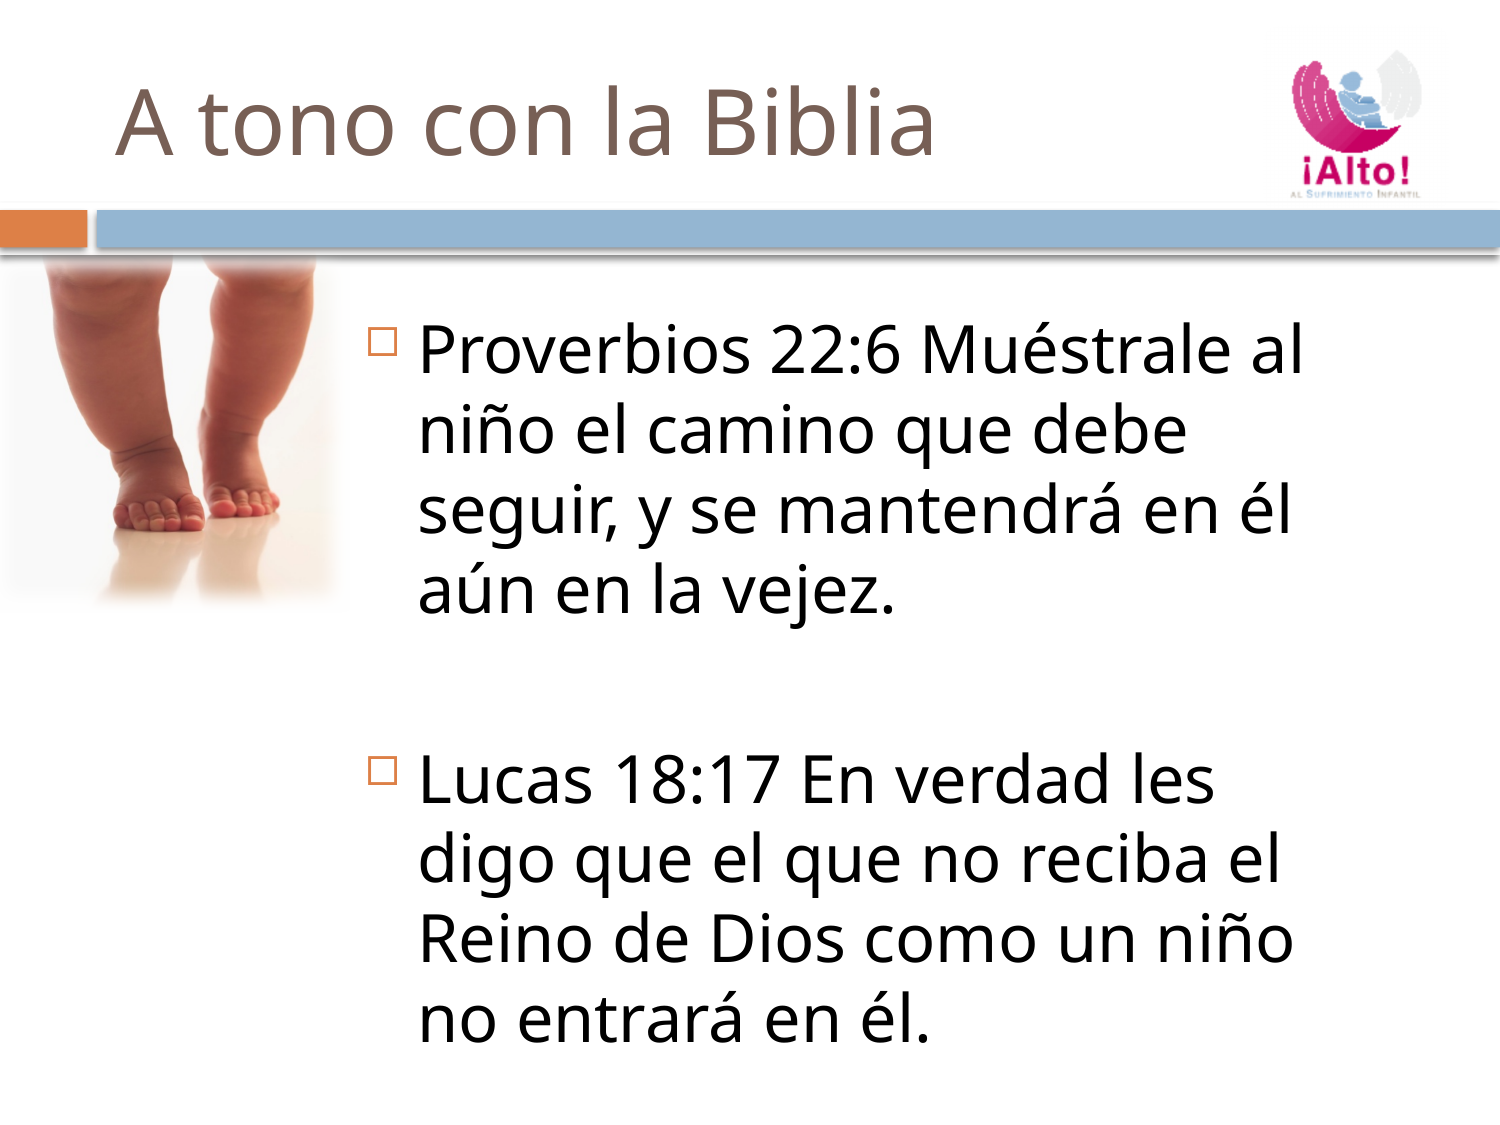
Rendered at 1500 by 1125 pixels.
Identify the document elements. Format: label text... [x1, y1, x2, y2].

picture [1262, 24, 1451, 213]
title A tono con la Biblia [100, 37, 1256, 200]
list Proverbios 22:6 Muéstrale al niño el camino que debe seguir, y se mantendrá en él aún en la vejez. Lucas 18:17 En verdad les digo que el que no reciba el Reino de Dios como un niño no entrará en él. [350, 299, 1388, 1000]
picture [0, 249, 351, 613]
